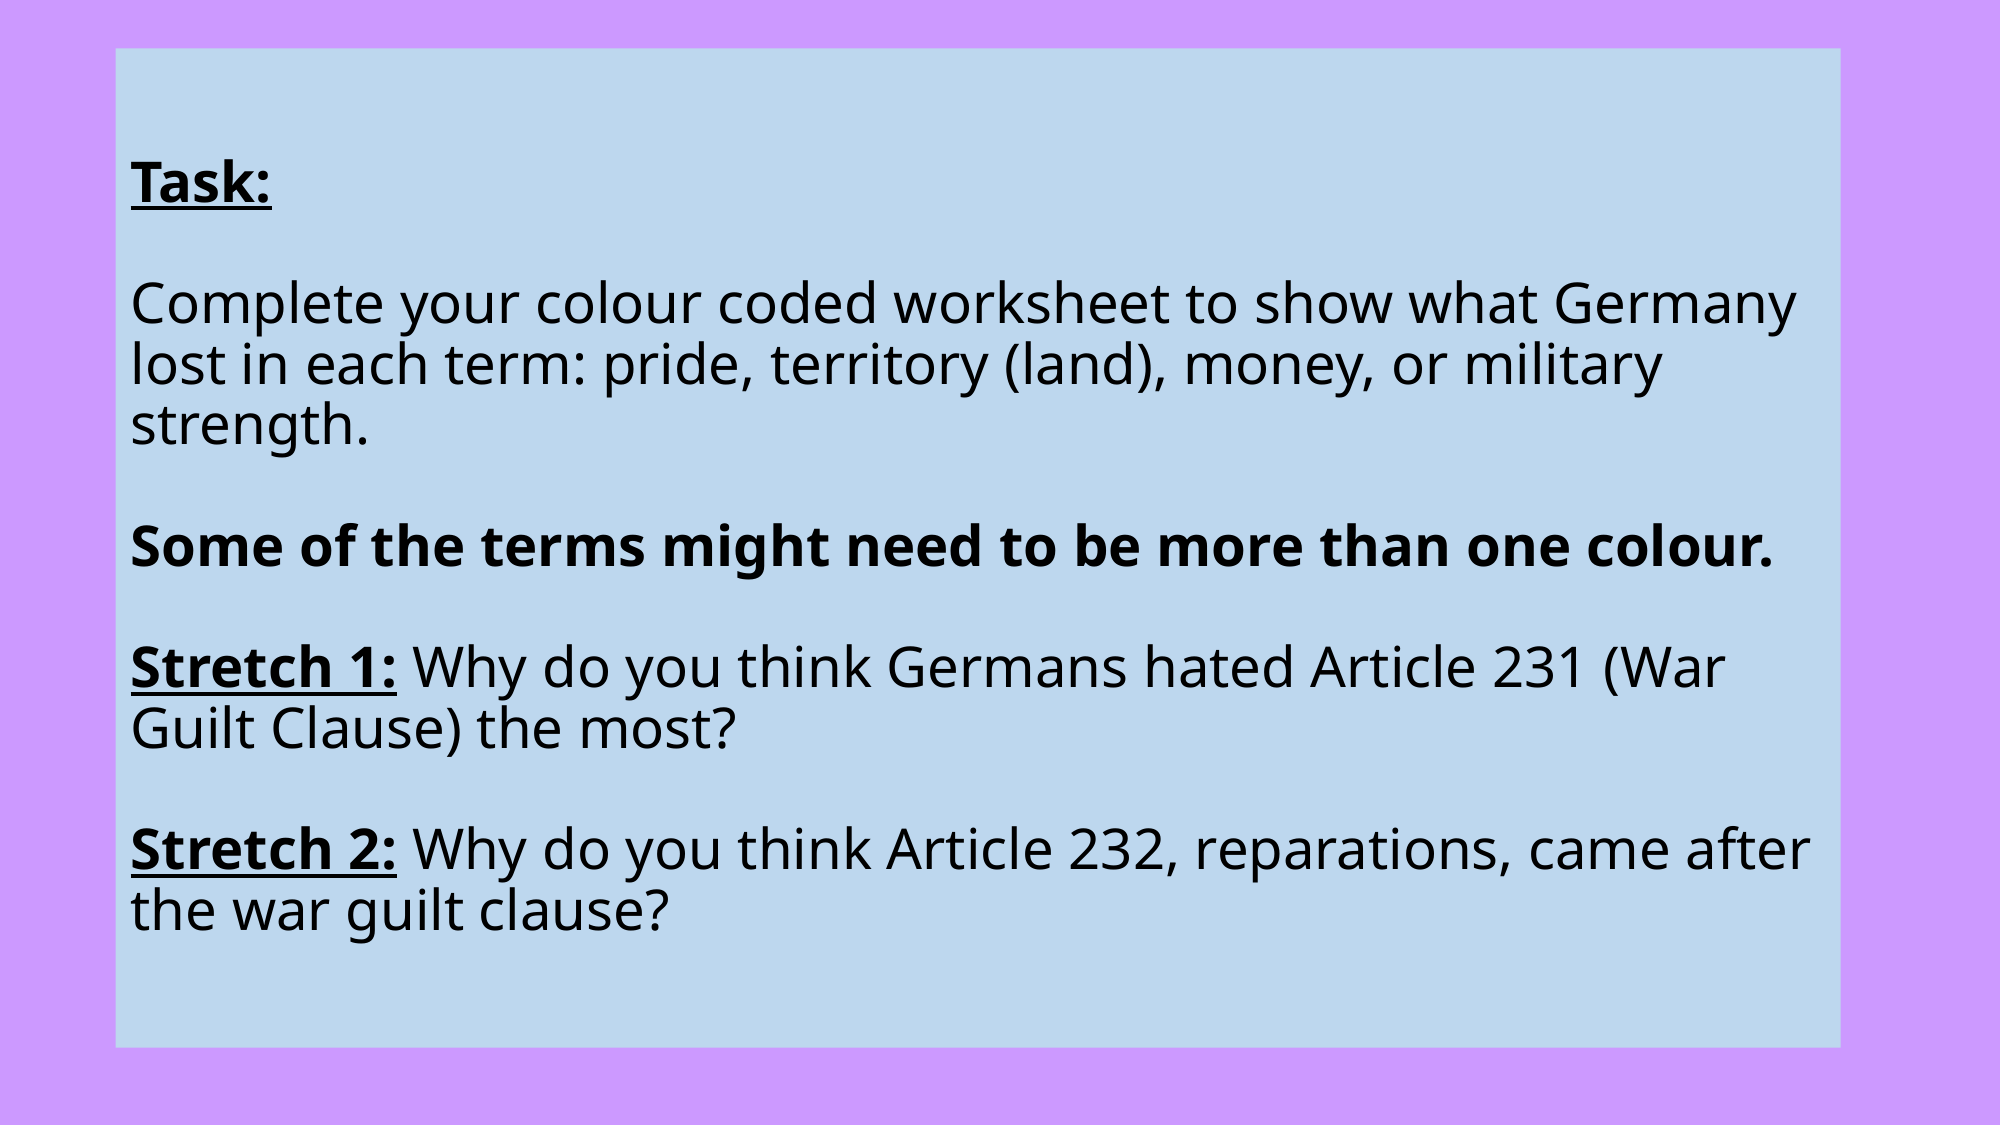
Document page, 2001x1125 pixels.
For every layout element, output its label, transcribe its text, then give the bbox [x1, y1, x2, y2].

title Task: Complete your colour coded worksheet to show what Germany lost in each term: pride, territory (land), money, or military strength. Some of the terms might need to be more than one colour. Stretch 1: Why do you think Germans hated Article 231 (War Guilt Clause) the most? Stretch 2: Why do you think Article 232, reparations, came after the war guilt clause? [115, 48, 1841, 1048]
